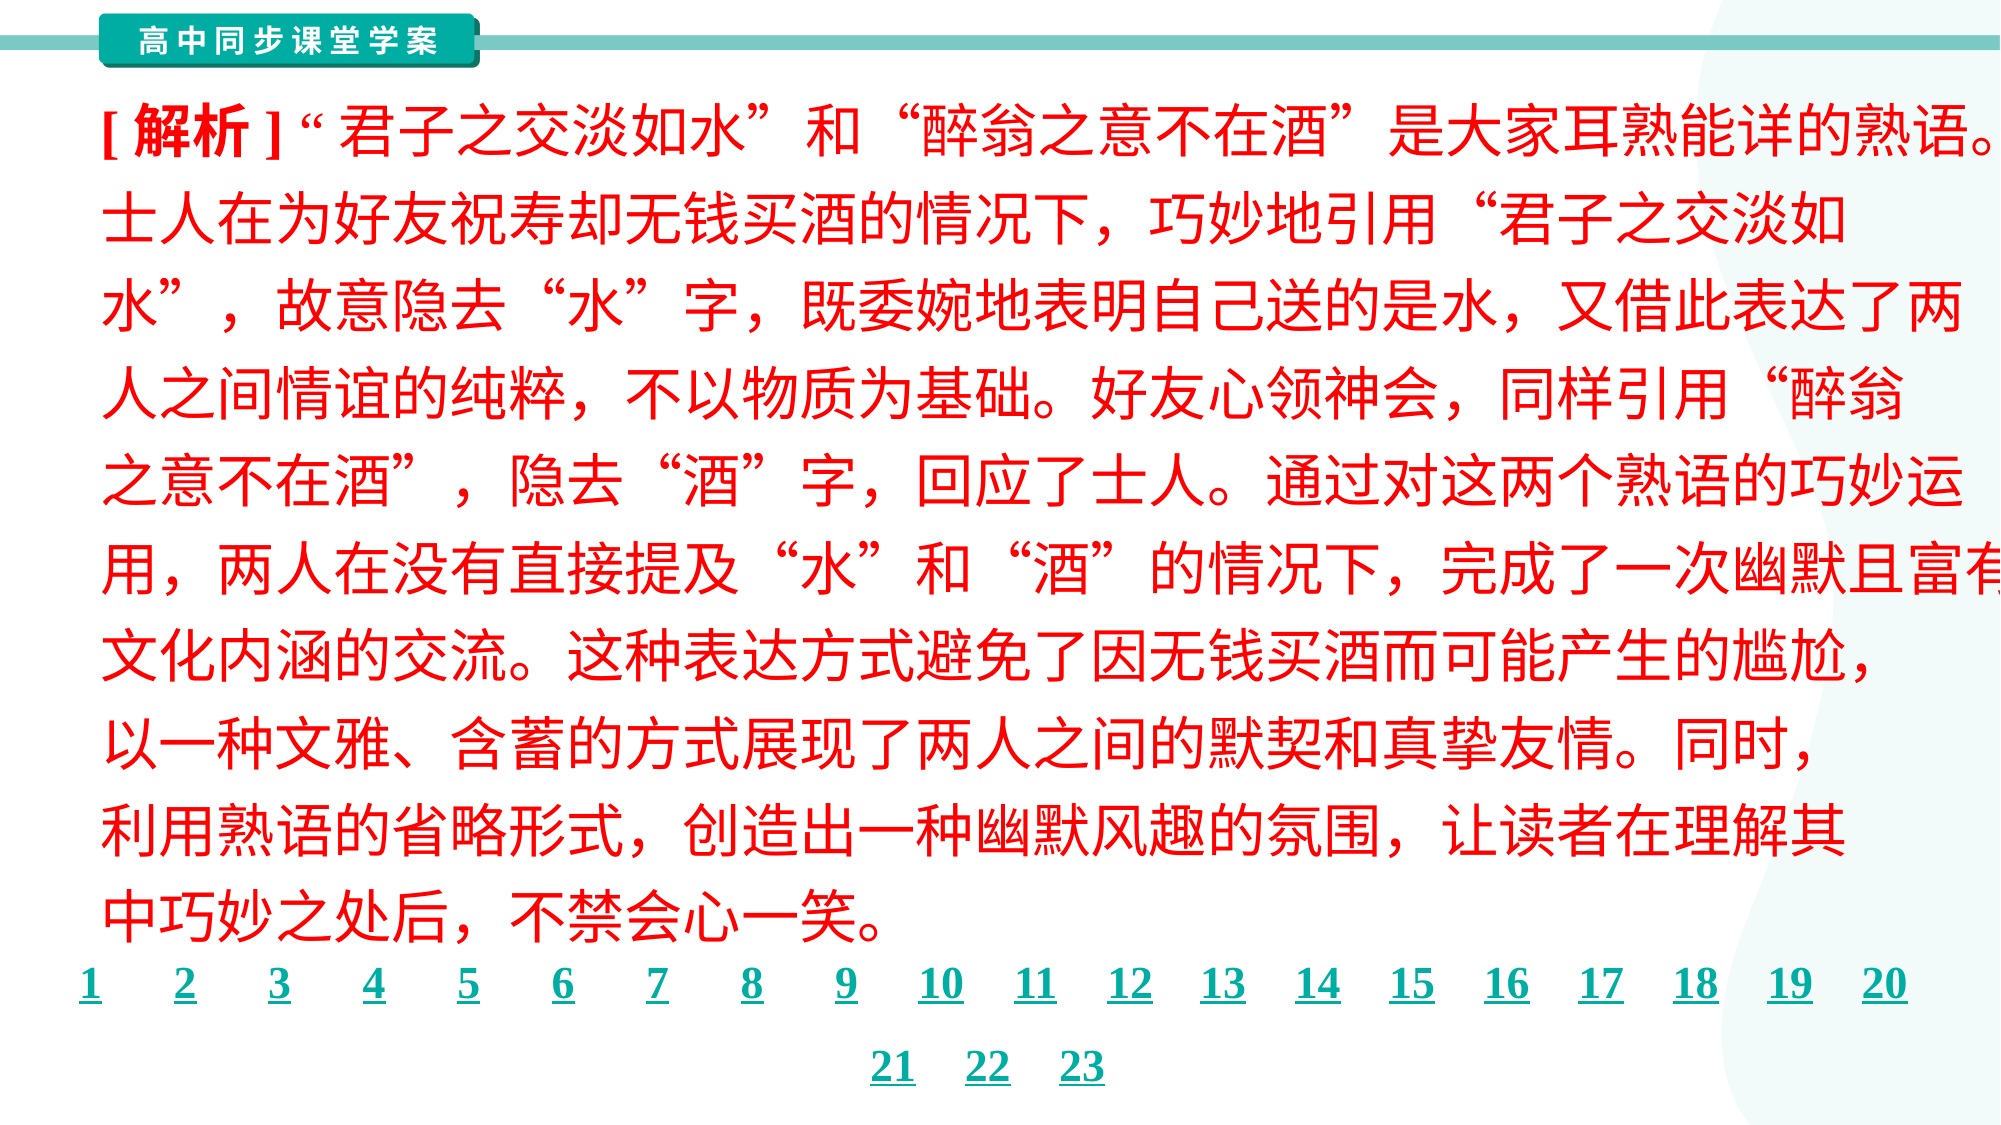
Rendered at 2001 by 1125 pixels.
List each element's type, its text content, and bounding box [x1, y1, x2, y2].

text_box [解析] “君子之交淡如水”和“醉翁之意不在酒”是大家耳熟能详的熟语。 士人在为好友祝寿却无钱买酒的情况下，巧妙地引用“君子之交淡如 水”，故意隐去“水”字，既委婉地表明自己送的是水，又借此表达了两 人之间情谊的纯粹，不以物质为基础。好友心领神会，同样引用“醉翁 之意不在酒”，隐去“酒”字，回应了士人。通过对这两个熟语的巧妙运 用，两人在没有直接提及“水”和“酒”的情况下，完成了一次幽默且富有 文化内涵的交流。这种表达方式避免了因无钱买酒而可能产生的尴尬， 以一种文雅、含蓄的方式展现了两人之间的默契和真挚友情。同时， 利用熟语的省略形式，创造出一种幽默风趣的氛围，让读者在理解其 中巧妙之处后，不禁会心一笑。 [100, 76, 1899, 944]
picture [0, 0, 2000, 1125]
